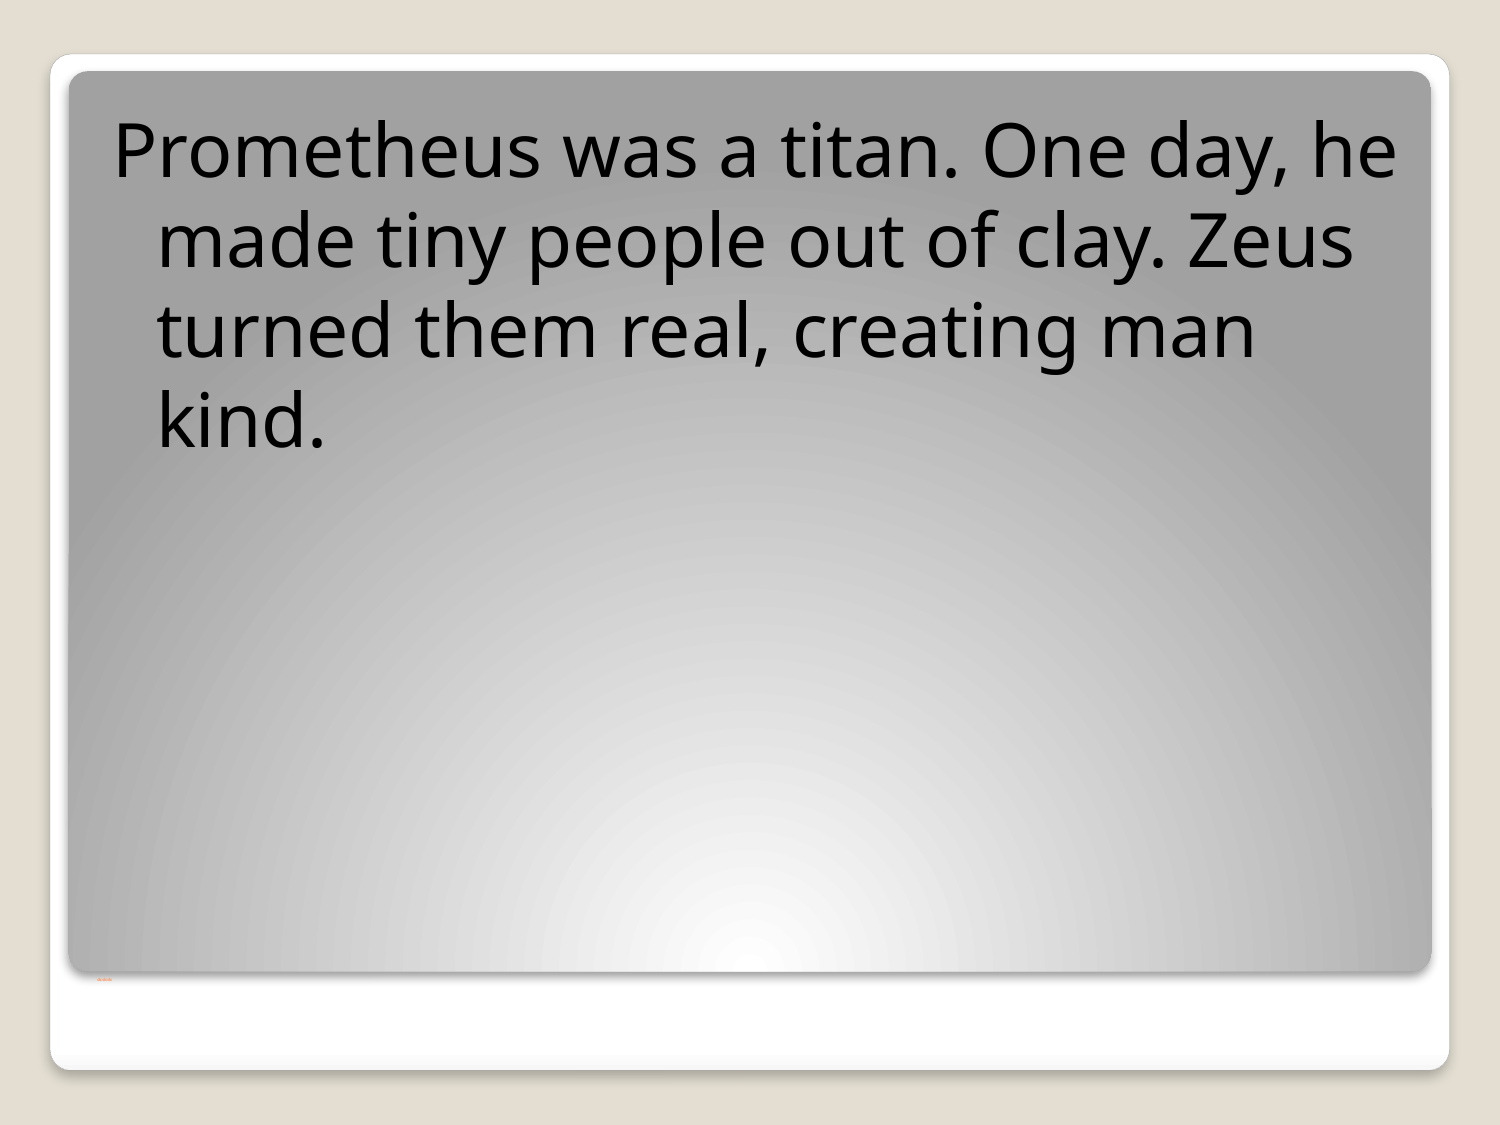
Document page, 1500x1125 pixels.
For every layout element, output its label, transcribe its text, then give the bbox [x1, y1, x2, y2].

title dcdcdc [82, 817, 1425, 990]
list Prometheus was a titan. One day, he made tiny people out of clay. Zeus turned them real, creating man kind. [82, 86, 1425, 774]
